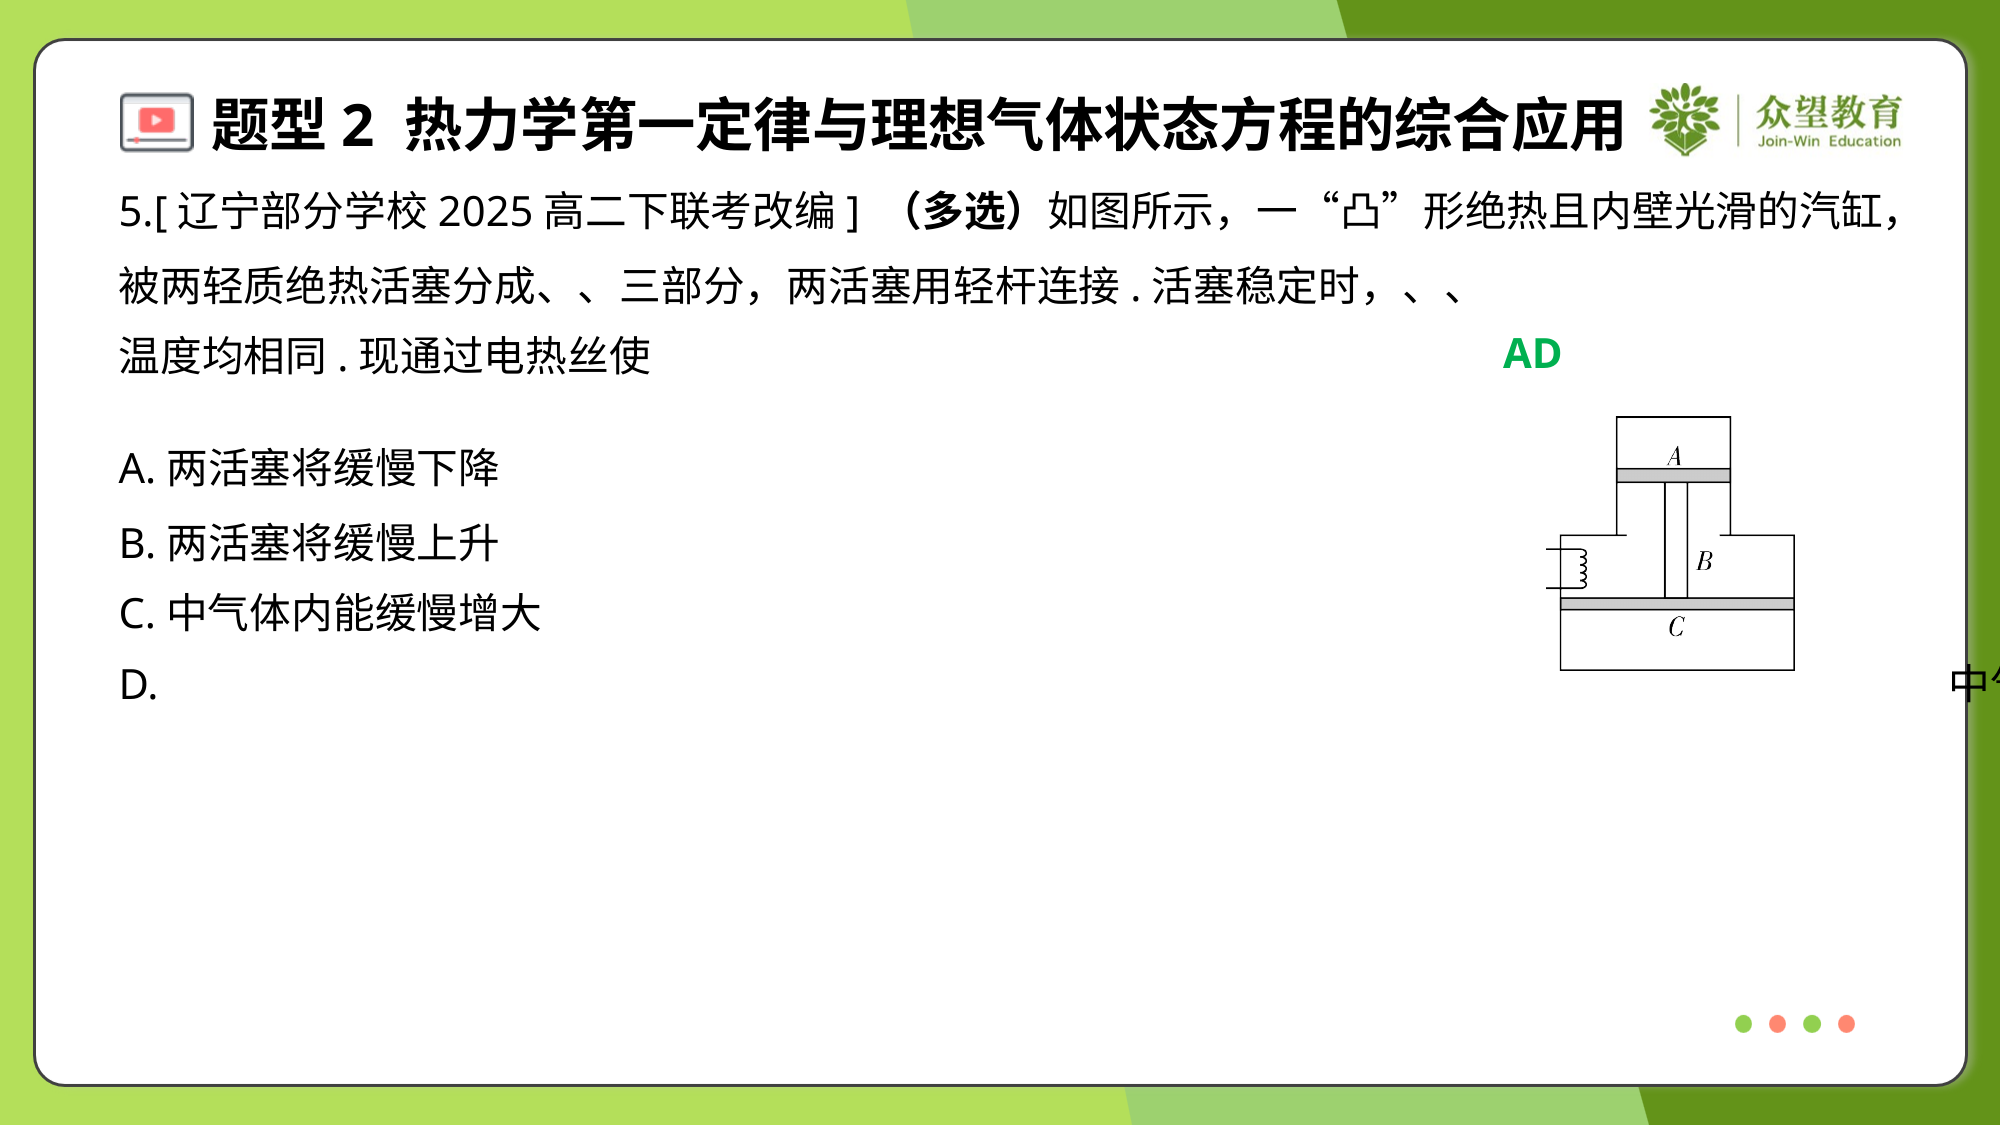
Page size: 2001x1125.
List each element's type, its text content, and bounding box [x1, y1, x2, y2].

picture [0, 0, 2000, 1125]
text_box AD [1485, 306, 1581, 371]
